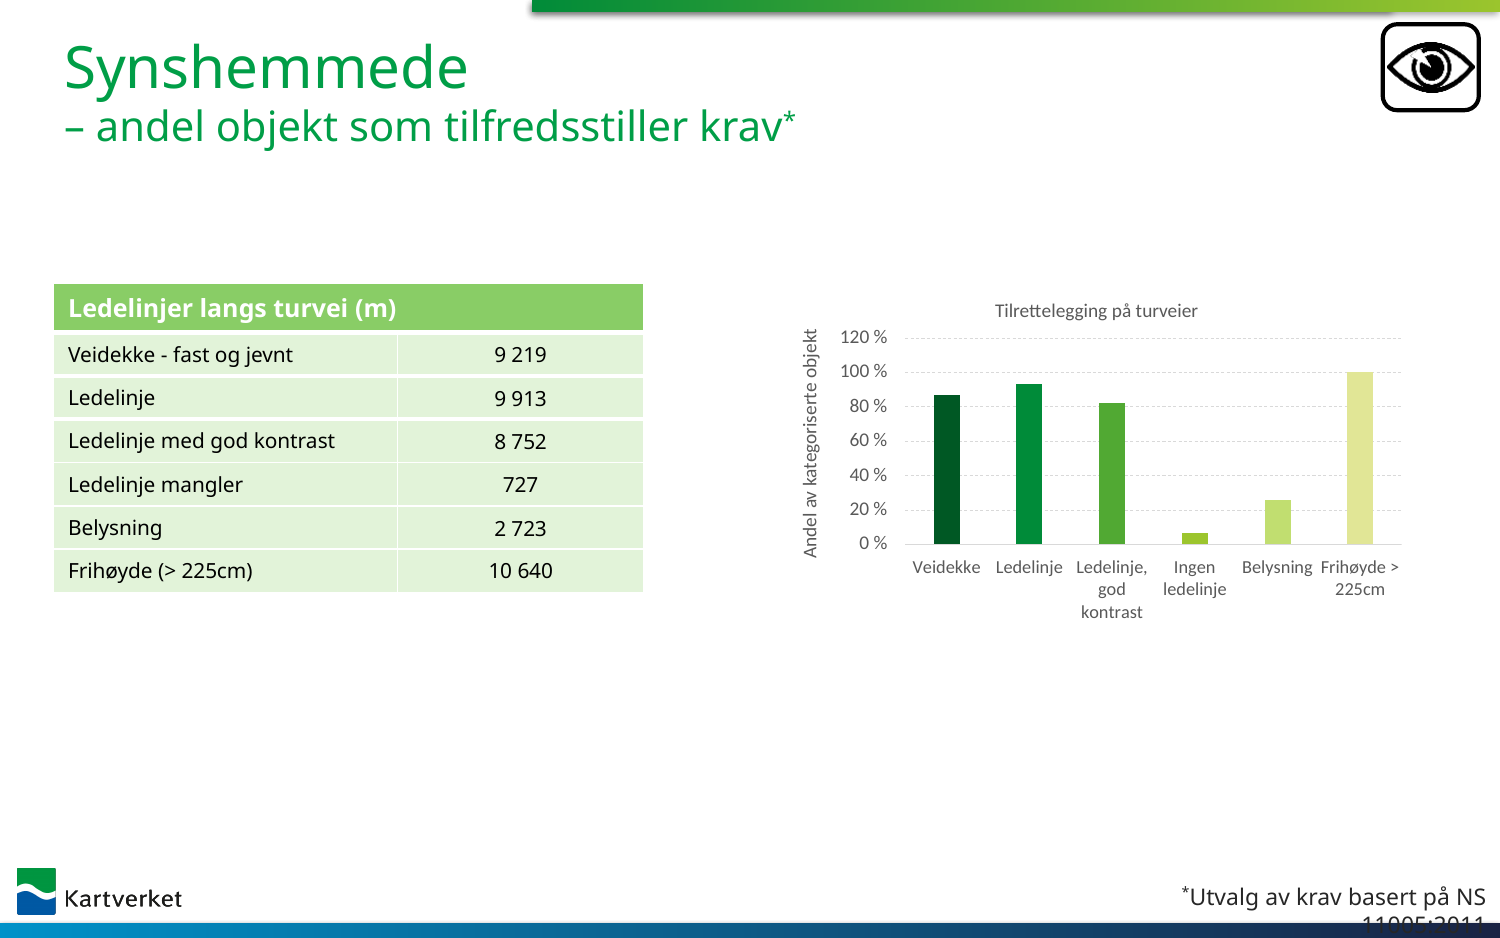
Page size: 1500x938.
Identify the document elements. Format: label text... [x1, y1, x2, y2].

table_cell Belysning [54, 507, 397, 548]
table_cell 8 752 [398, 421, 643, 462]
table_cell Frihøyde (> 225cm) [54, 550, 397, 592]
table_cell 727 [398, 463, 643, 505]
text_box Synshemmede – andel objekt som tilfredsstiller krav* [49, 24, 1431, 158]
table_cell Ledelinje [54, 378, 397, 417]
table_cell 10 640 [398, 550, 643, 592]
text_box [1382, 24, 1480, 111]
table_cell Ledelinje mangler [54, 463, 397, 505]
table_cell 9 913 [398, 378, 643, 417]
table_cell 2 723 [398, 507, 643, 548]
table_cell Ledelinje med god kontrast [54, 421, 397, 462]
table_cell 9 219 [398, 335, 643, 374]
picture [791, 291, 1402, 630]
table_header Ledelinjer langs turvei (m) [54, 284, 643, 330]
table_cell Veidekke - fast og jevnt [54, 335, 397, 374]
text_box *Utvalg av krav basert på NS 11005:2011 [1068, 873, 1500, 938]
